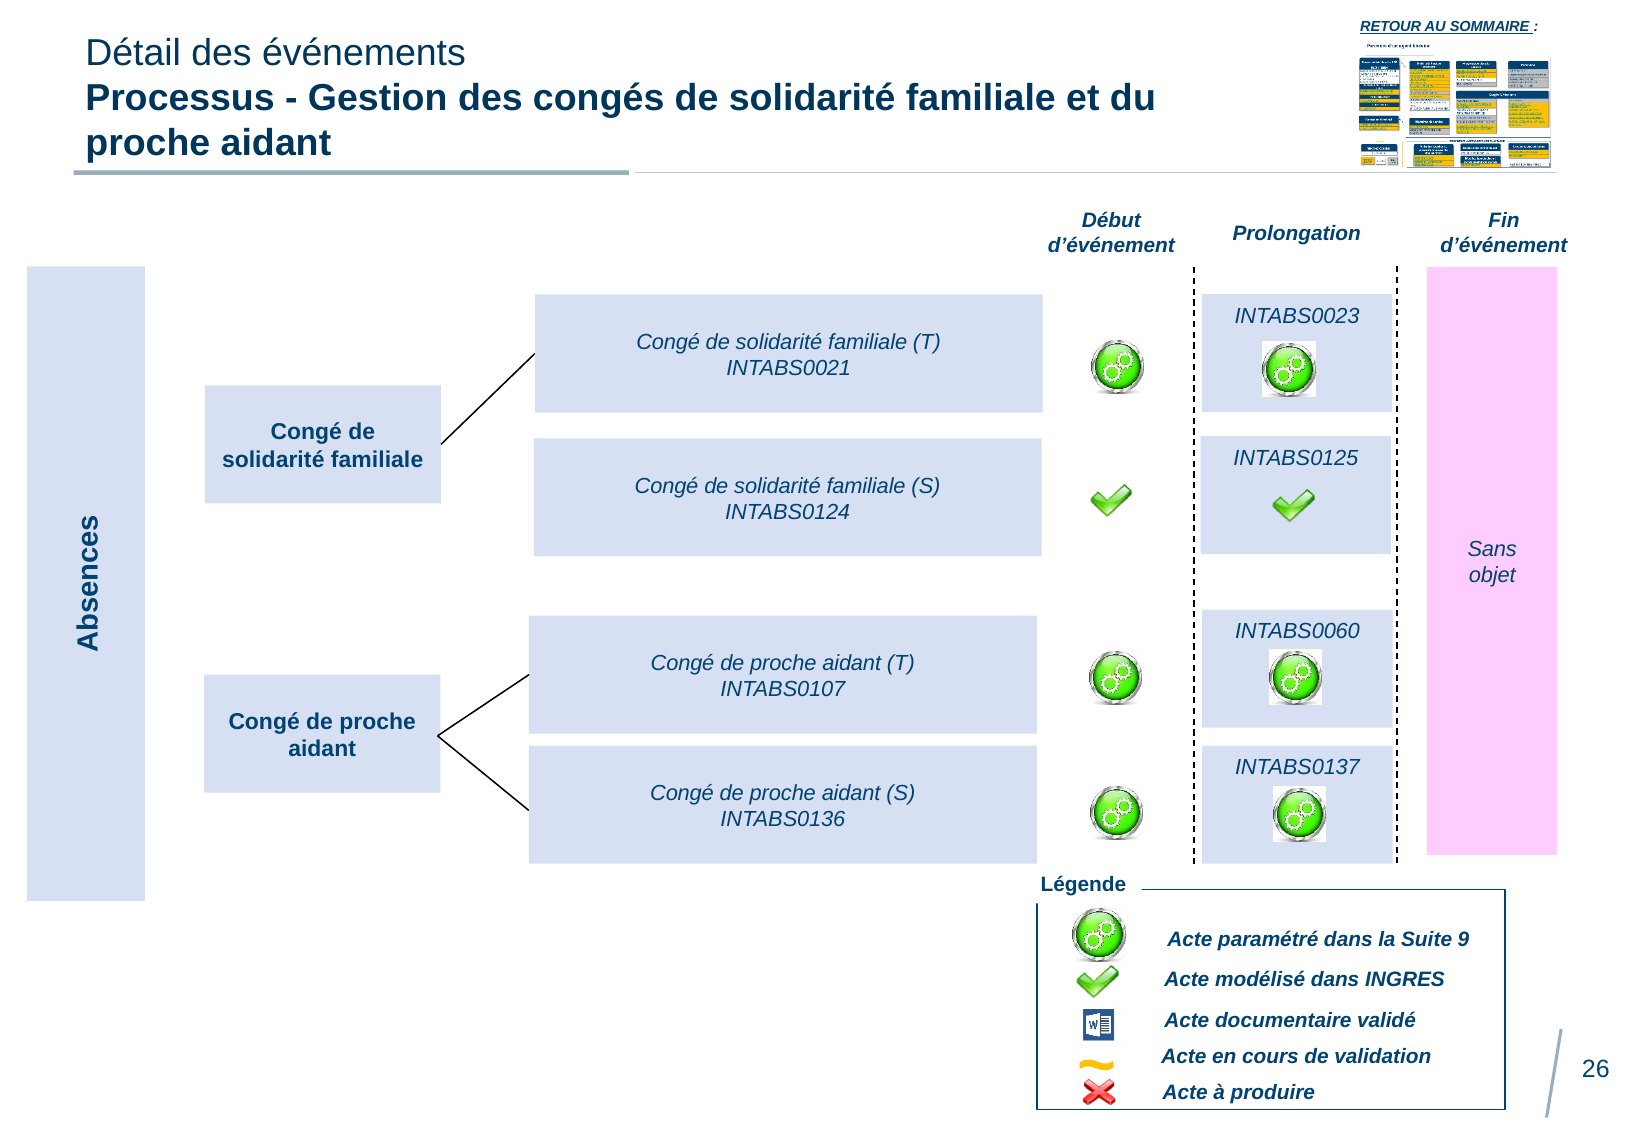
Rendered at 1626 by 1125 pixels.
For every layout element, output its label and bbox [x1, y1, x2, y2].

picture [1089, 649, 1142, 705]
picture [1091, 338, 1144, 394]
picture [1090, 480, 1132, 523]
picture [1067, 906, 1128, 1055]
picture [1090, 784, 1143, 840]
picture [1272, 485, 1315, 528]
picture [1082, 1079, 1116, 1105]
picture [1273, 786, 1326, 842]
picture [1359, 40, 1553, 168]
picture [1262, 341, 1316, 397]
picture [1269, 649, 1322, 705]
